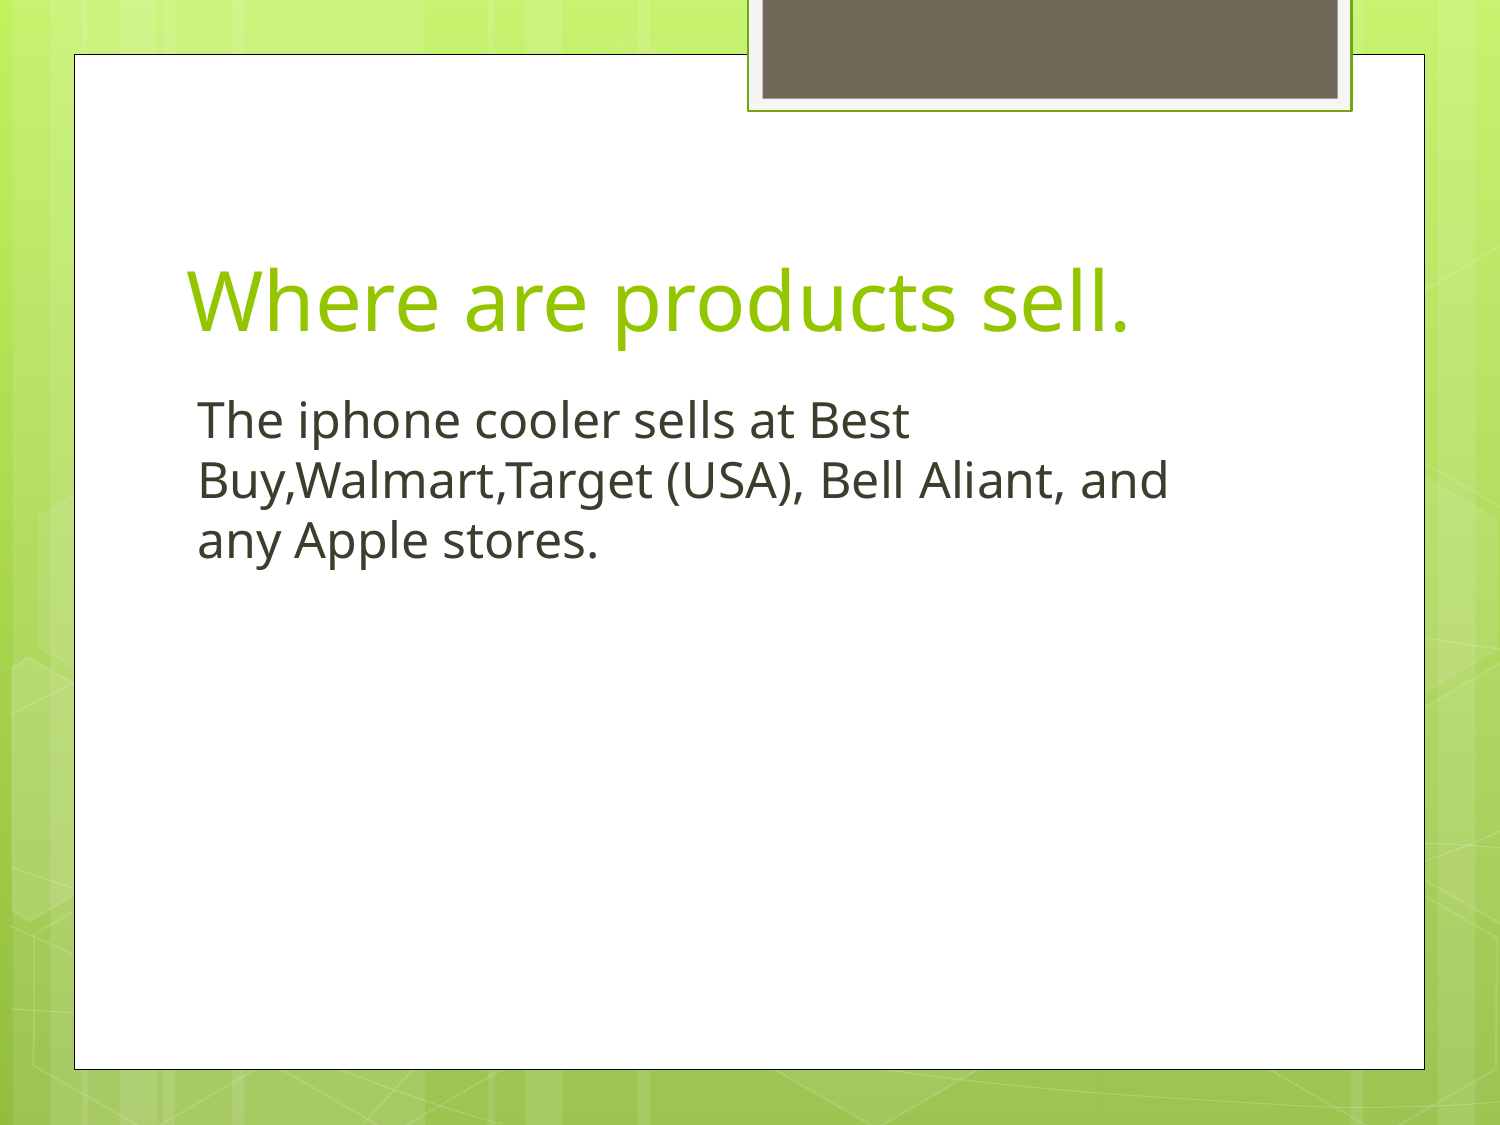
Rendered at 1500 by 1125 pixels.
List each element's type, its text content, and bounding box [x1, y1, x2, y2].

title Where are products sell. [171, 168, 1324, 357]
list The iphone cooler sells at Best Buy,Walmart,Target (USA), Bell Aliant, and any Apple stores. [171, 381, 1283, 957]
